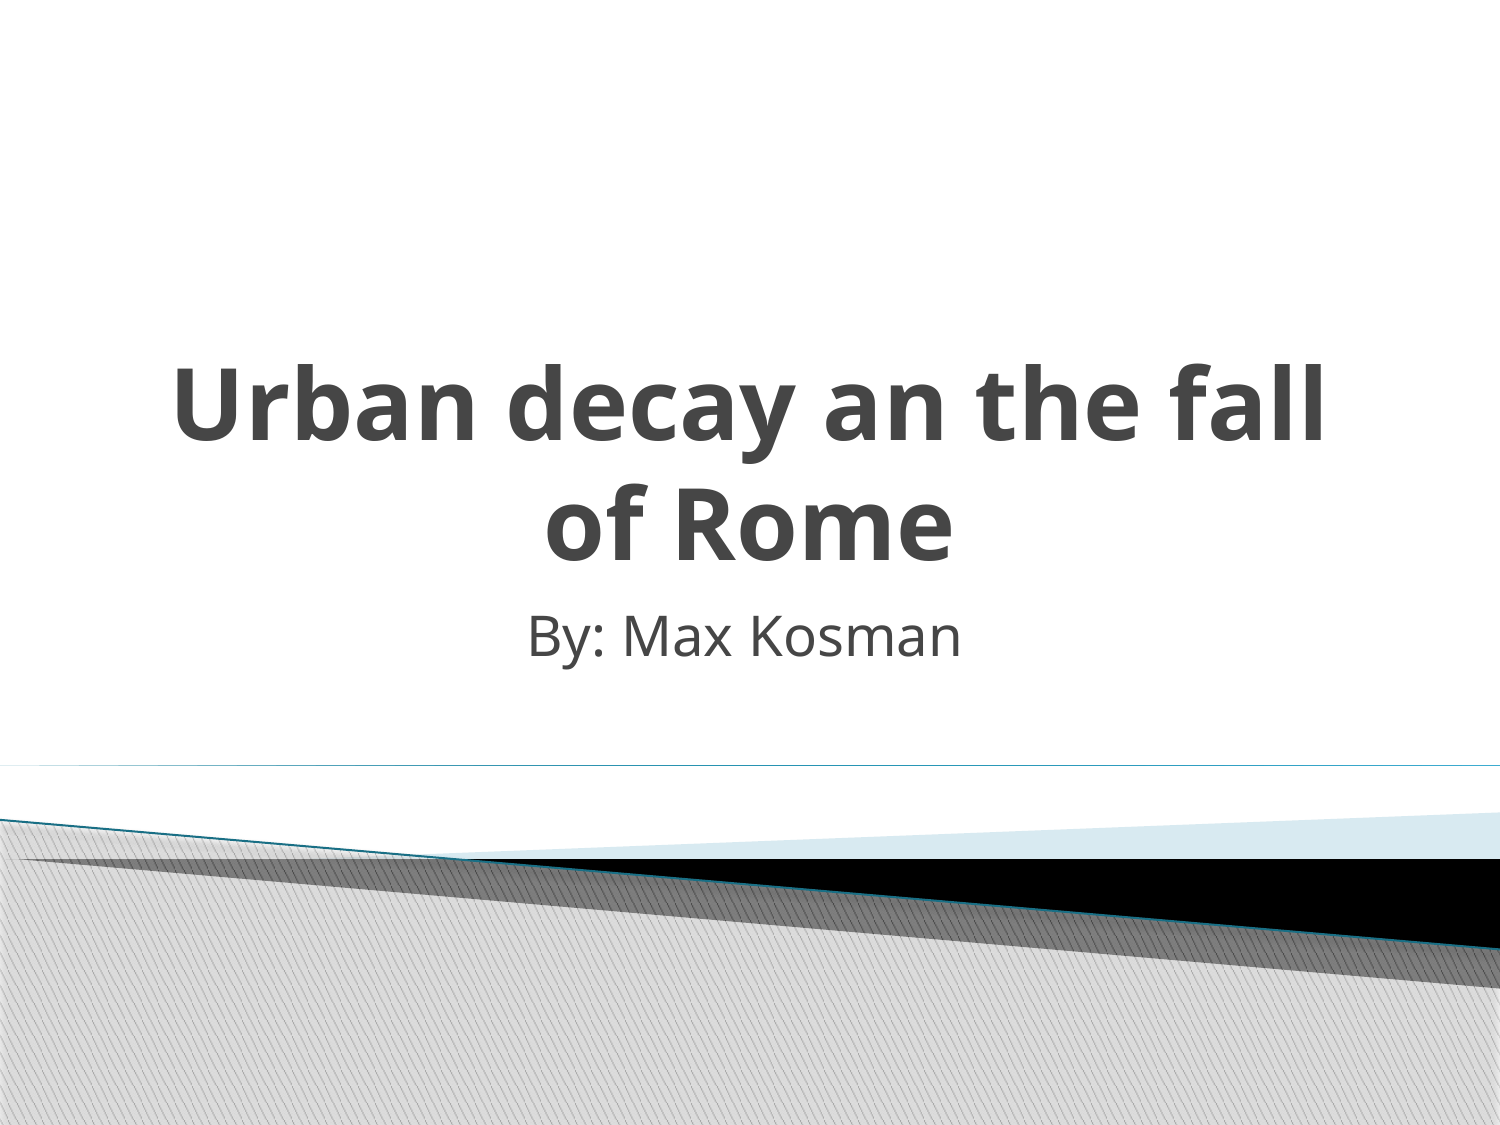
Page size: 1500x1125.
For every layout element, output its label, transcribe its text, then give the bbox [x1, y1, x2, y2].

picture [5, 859, 1500, 989]
subtitle By: Max Kosman [112, 592, 1388, 790]
title Urban decay an the fall of Rome [112, 287, 1388, 588]
